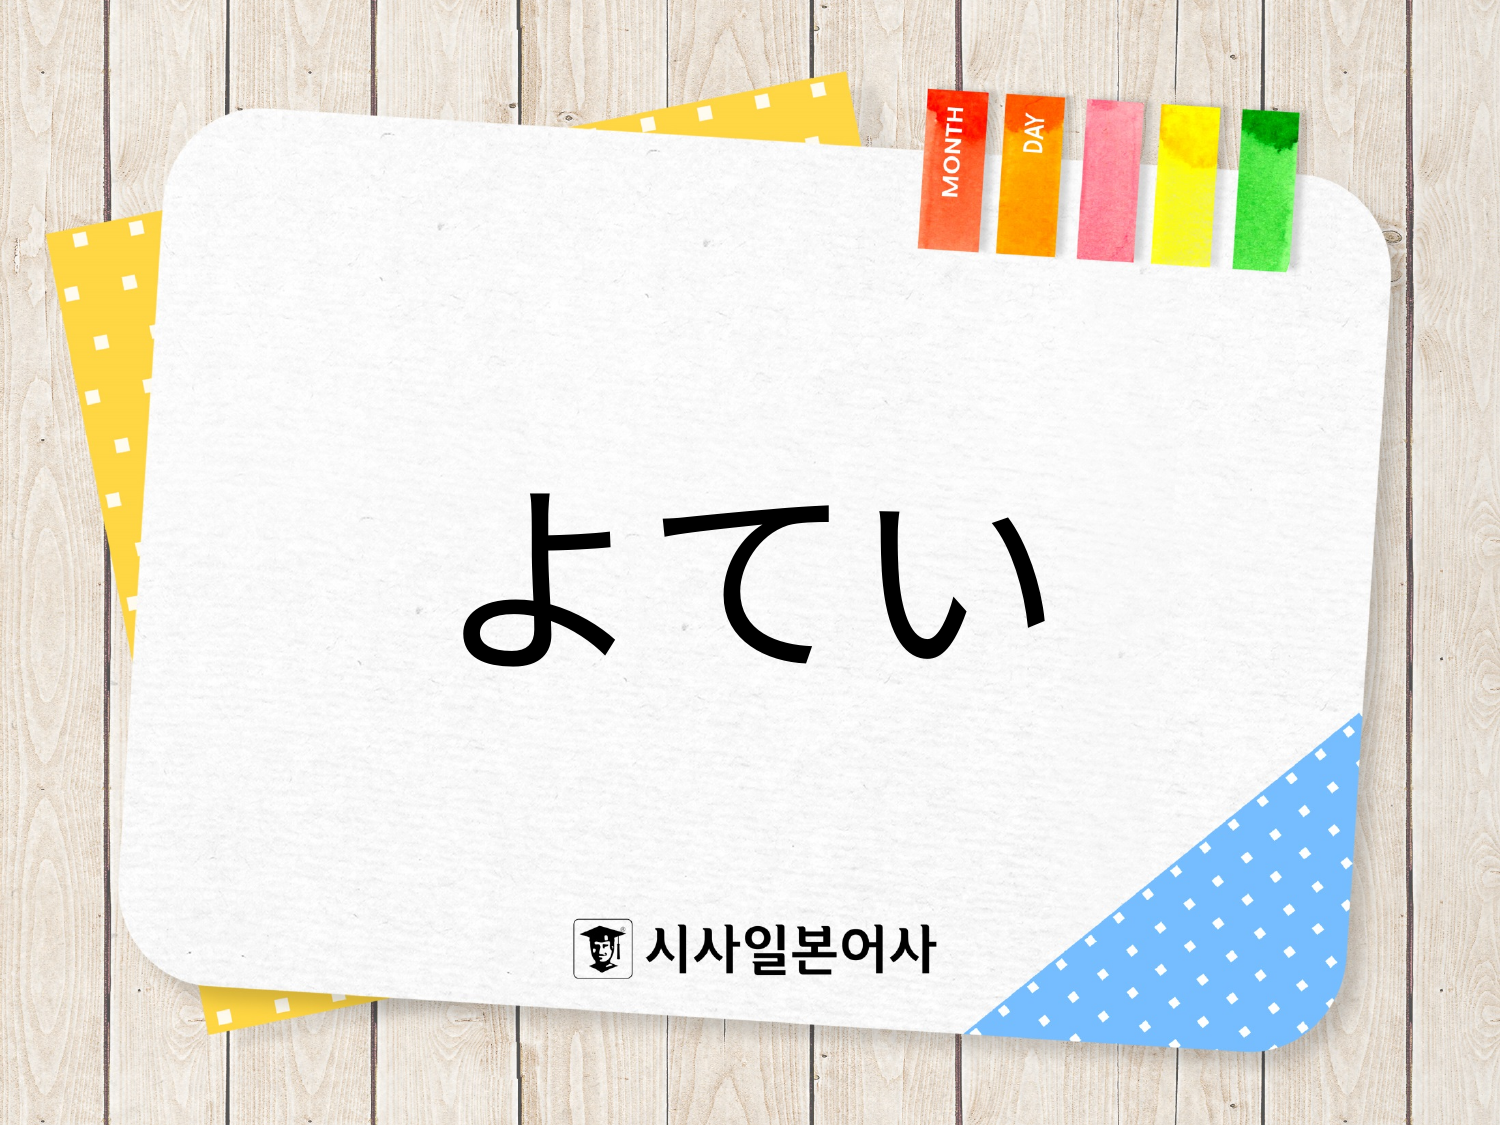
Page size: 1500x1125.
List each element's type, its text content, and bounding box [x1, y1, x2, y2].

picture [0, 0, 1500, 1125]
title よてい [75, 338, 1425, 811]
